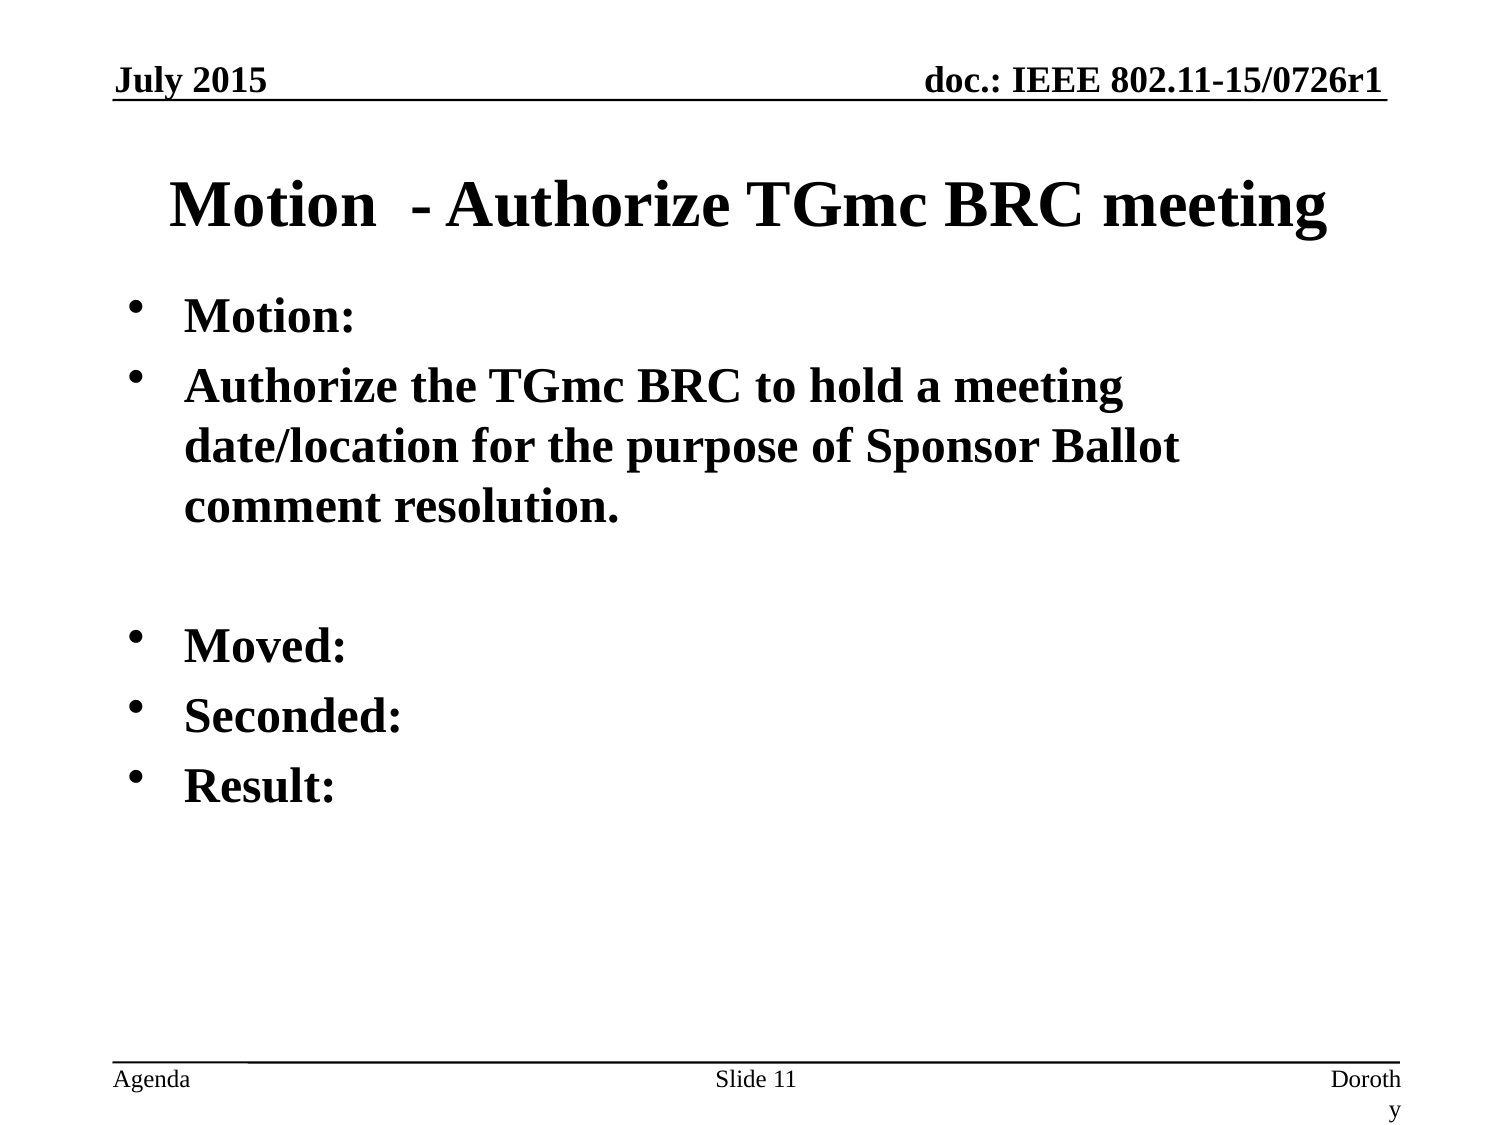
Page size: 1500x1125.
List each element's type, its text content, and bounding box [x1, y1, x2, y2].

title Motion - Authorize TGmc BRC meeting [112, 112, 1388, 275]
slide_number Slide 11 [712, 1062, 800, 1093]
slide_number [114, 54, 425, 100]
list Motion: Authorize the TGmc BRC to hold a meeting date/location for the purpose of Sponsor Ballot comment resolution. Moved: Seconded: Result: [112, 275, 1388, 963]
footer Dorothy Stanley, HP-Aruba Networks [1325, 1062, 1402, 1093]
